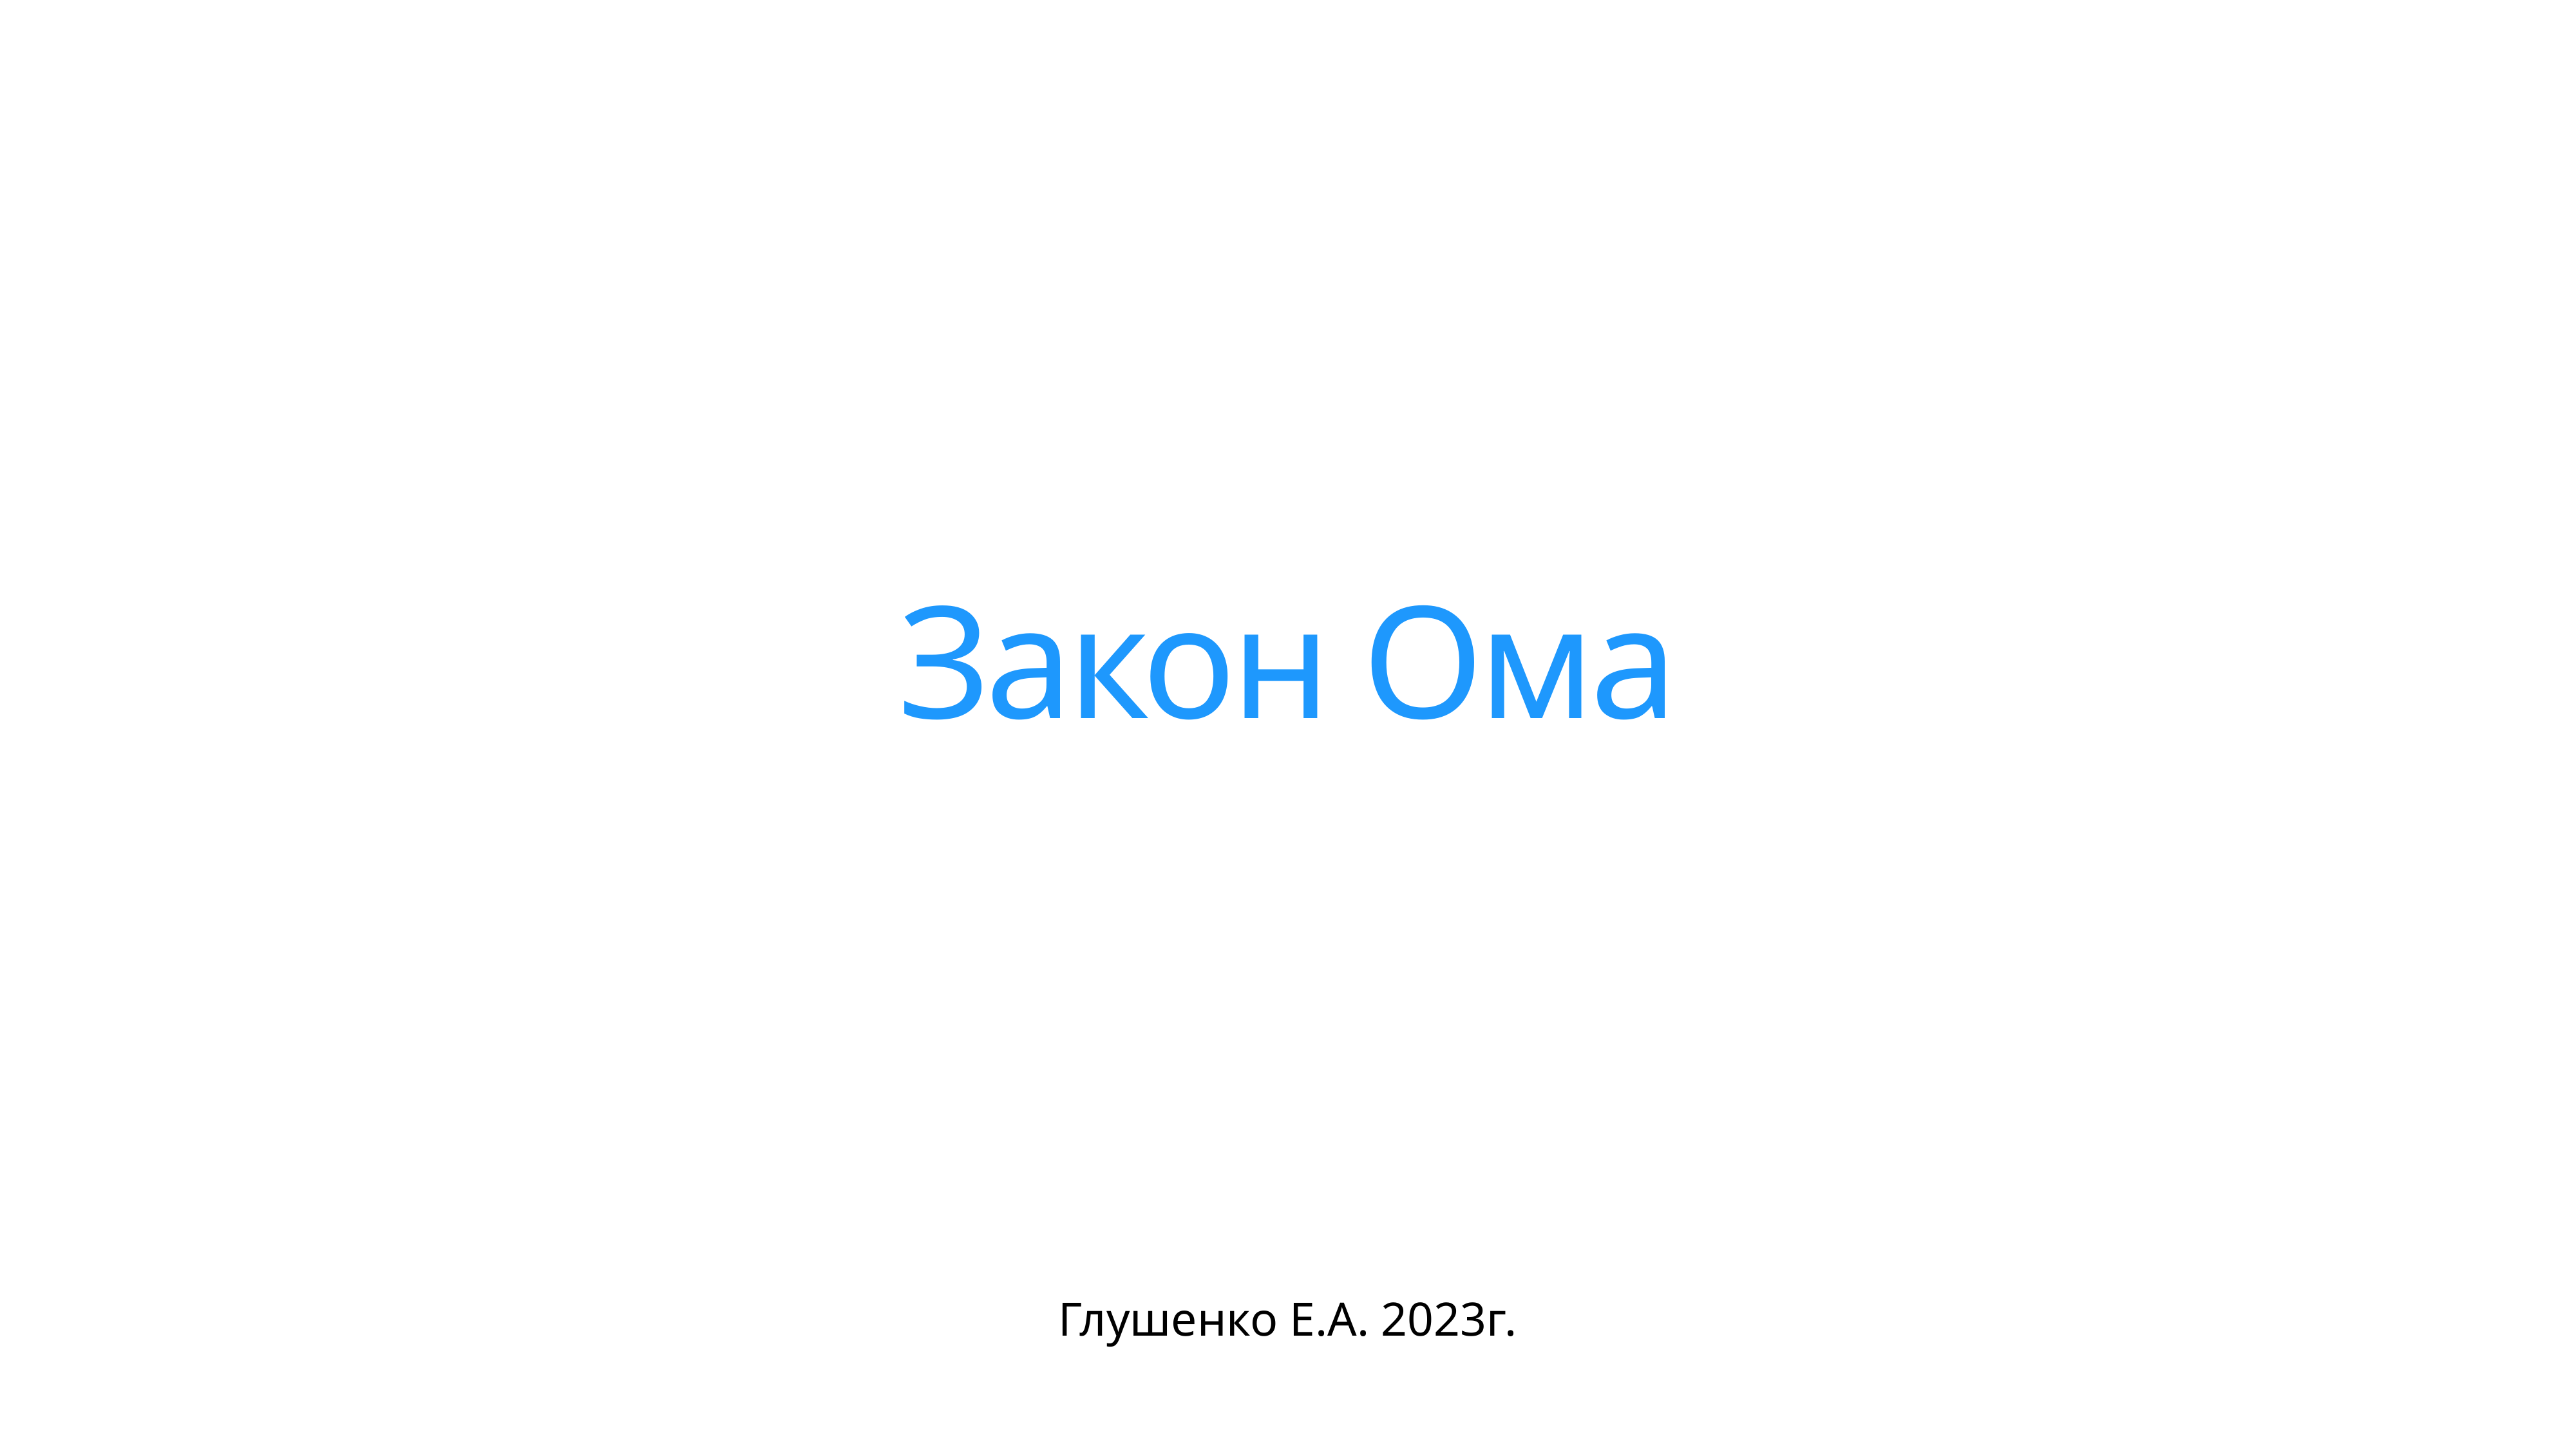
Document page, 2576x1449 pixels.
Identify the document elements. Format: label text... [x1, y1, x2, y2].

list Глушенко Е.А. 2023г. [133, 1284, 2443, 1359]
title Закон Ома [133, 347, 2443, 758]
